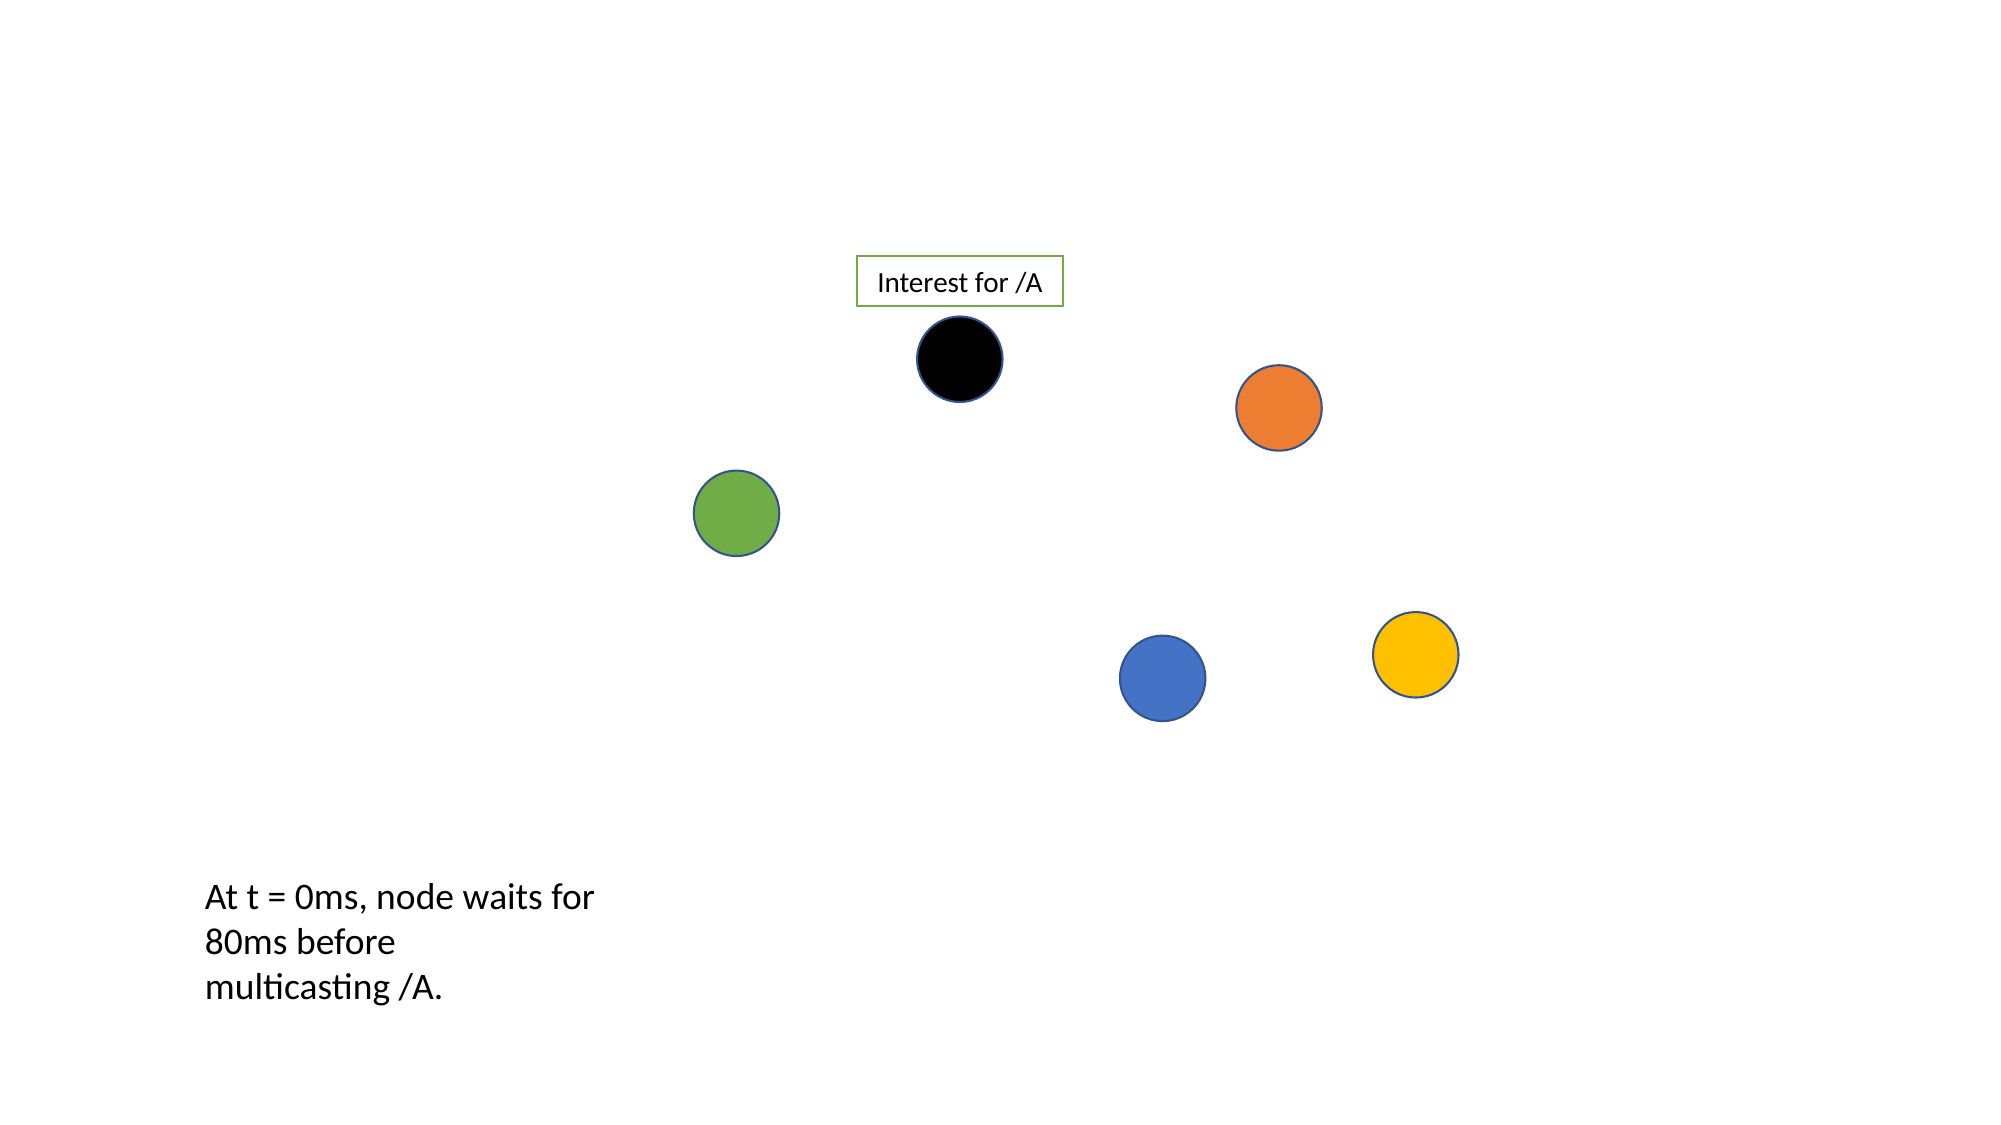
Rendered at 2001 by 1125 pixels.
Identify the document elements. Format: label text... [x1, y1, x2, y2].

text_box [1118, 634, 1207, 723]
text_box Interest for /A [856, 255, 1064, 307]
text_box At t = 0ms, node waits for 80ms before multicasting /A. [190, 864, 640, 1015]
text_box [916, 315, 1004, 404]
text_box [1371, 611, 1460, 699]
text_box [1235, 364, 1323, 452]
text_box [692, 469, 781, 558]
